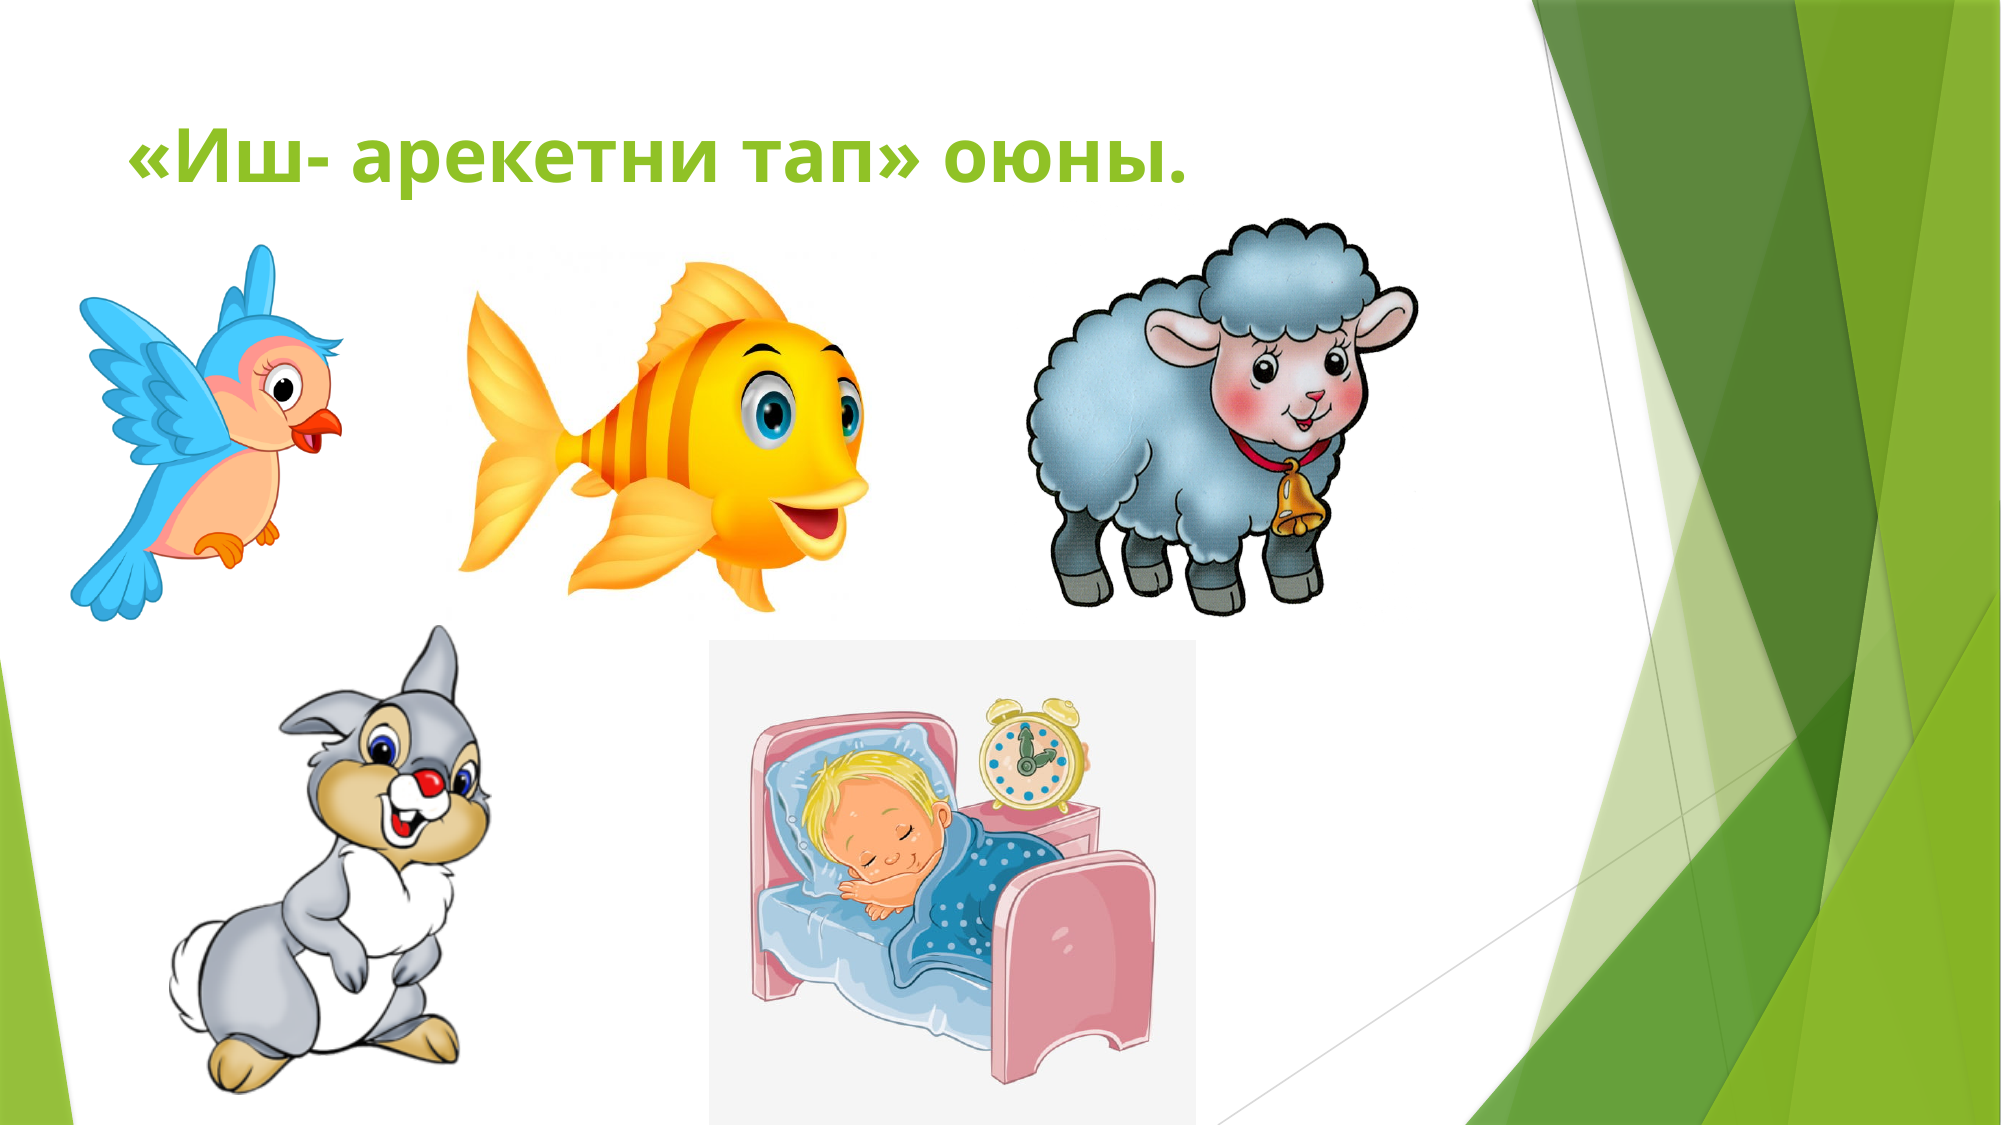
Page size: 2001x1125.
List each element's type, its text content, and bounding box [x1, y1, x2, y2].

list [49, 240, 346, 642]
picture [168, 195, 1432, 1125]
title «Иш- арекетни тап» оюны. [111, 99, 1522, 317]
